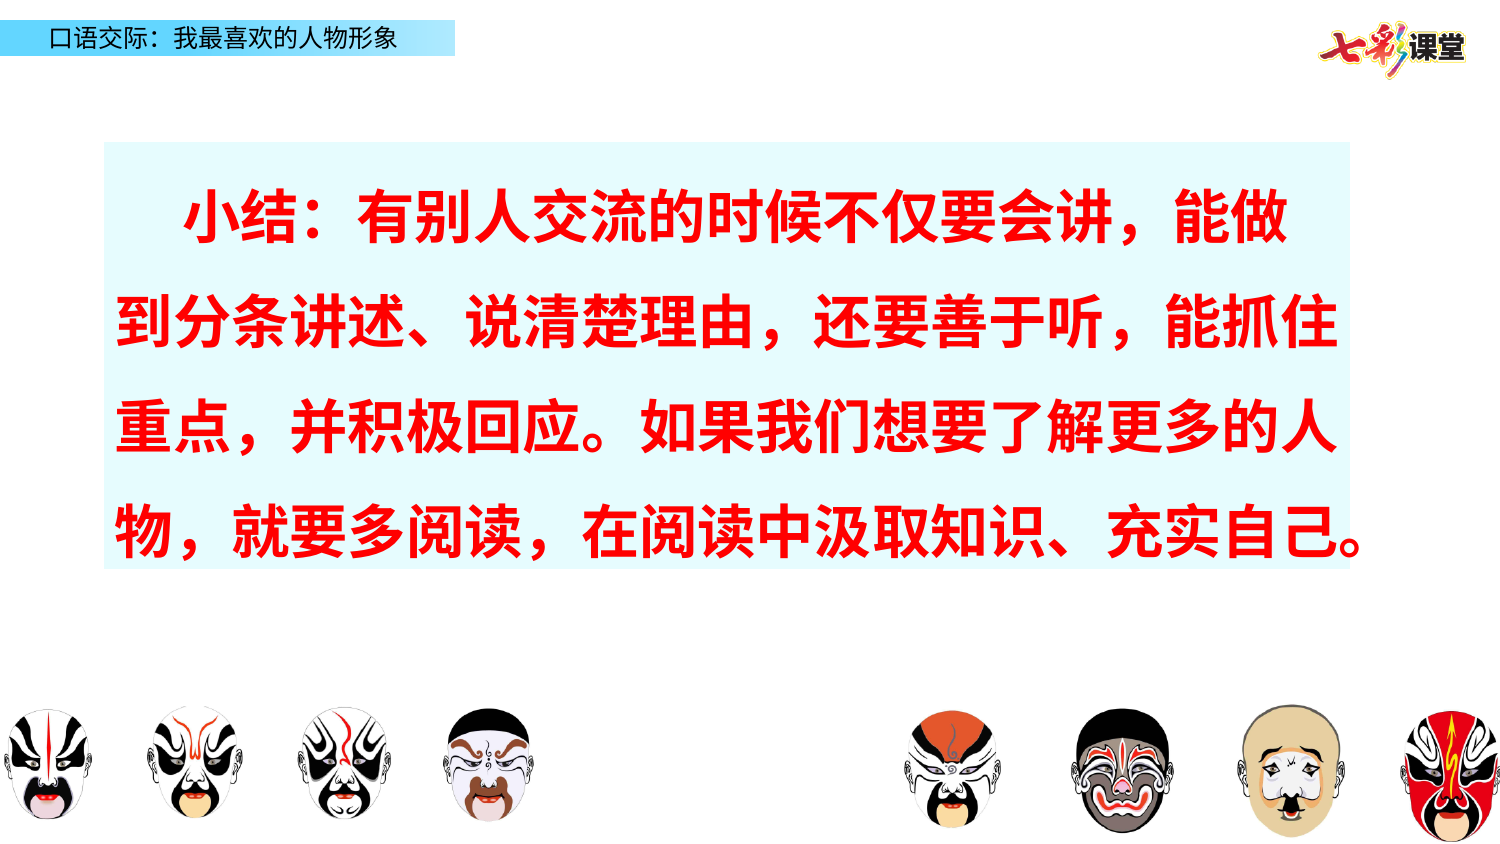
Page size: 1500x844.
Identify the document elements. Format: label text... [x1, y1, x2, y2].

picture [1316, 20, 1468, 80]
picture [0, 706, 537, 834]
text_box 小结：有别人交流的时候不仅要会讲，能做到分条讲述、说清楚理由，还要善于听，能抓住重点，并积极回应。如果我们想要了解更多的人物，就要多阅读，在阅读中汲取知识、充实自己。 [100, 138, 1355, 573]
picture [904, 698, 1500, 842]
